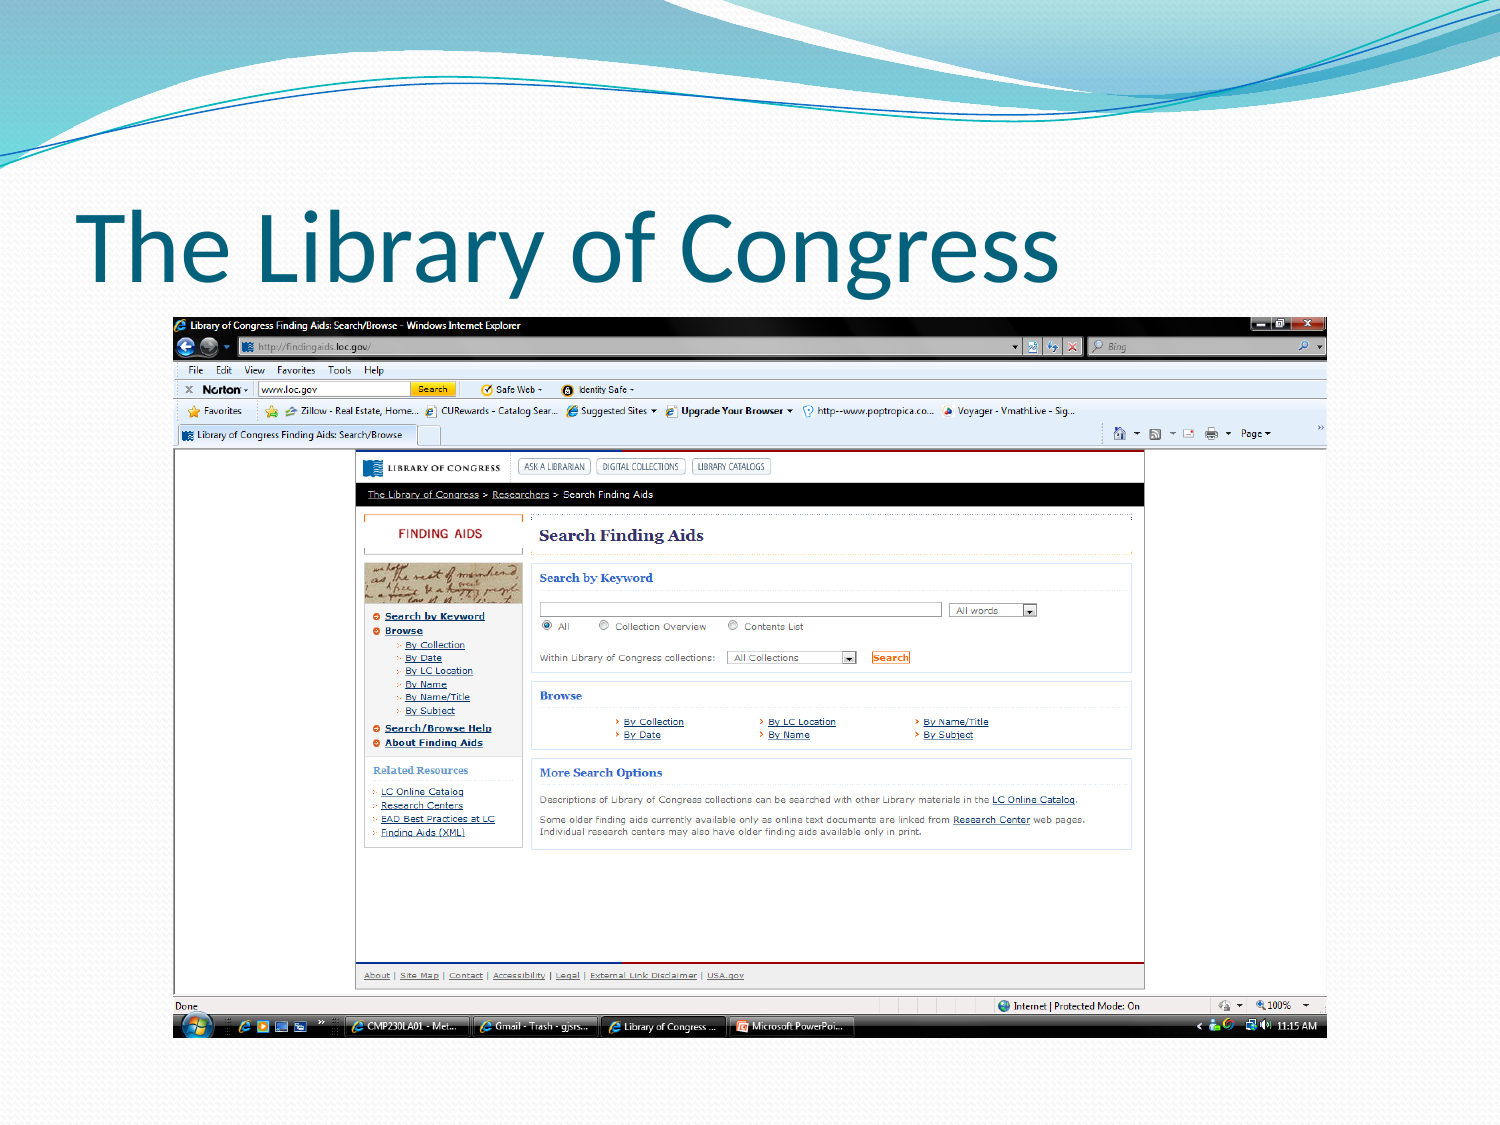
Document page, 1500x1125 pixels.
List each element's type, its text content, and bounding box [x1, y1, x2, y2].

title The Library of Congress [75, 115, 1425, 303]
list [173, 317, 1327, 1038]
